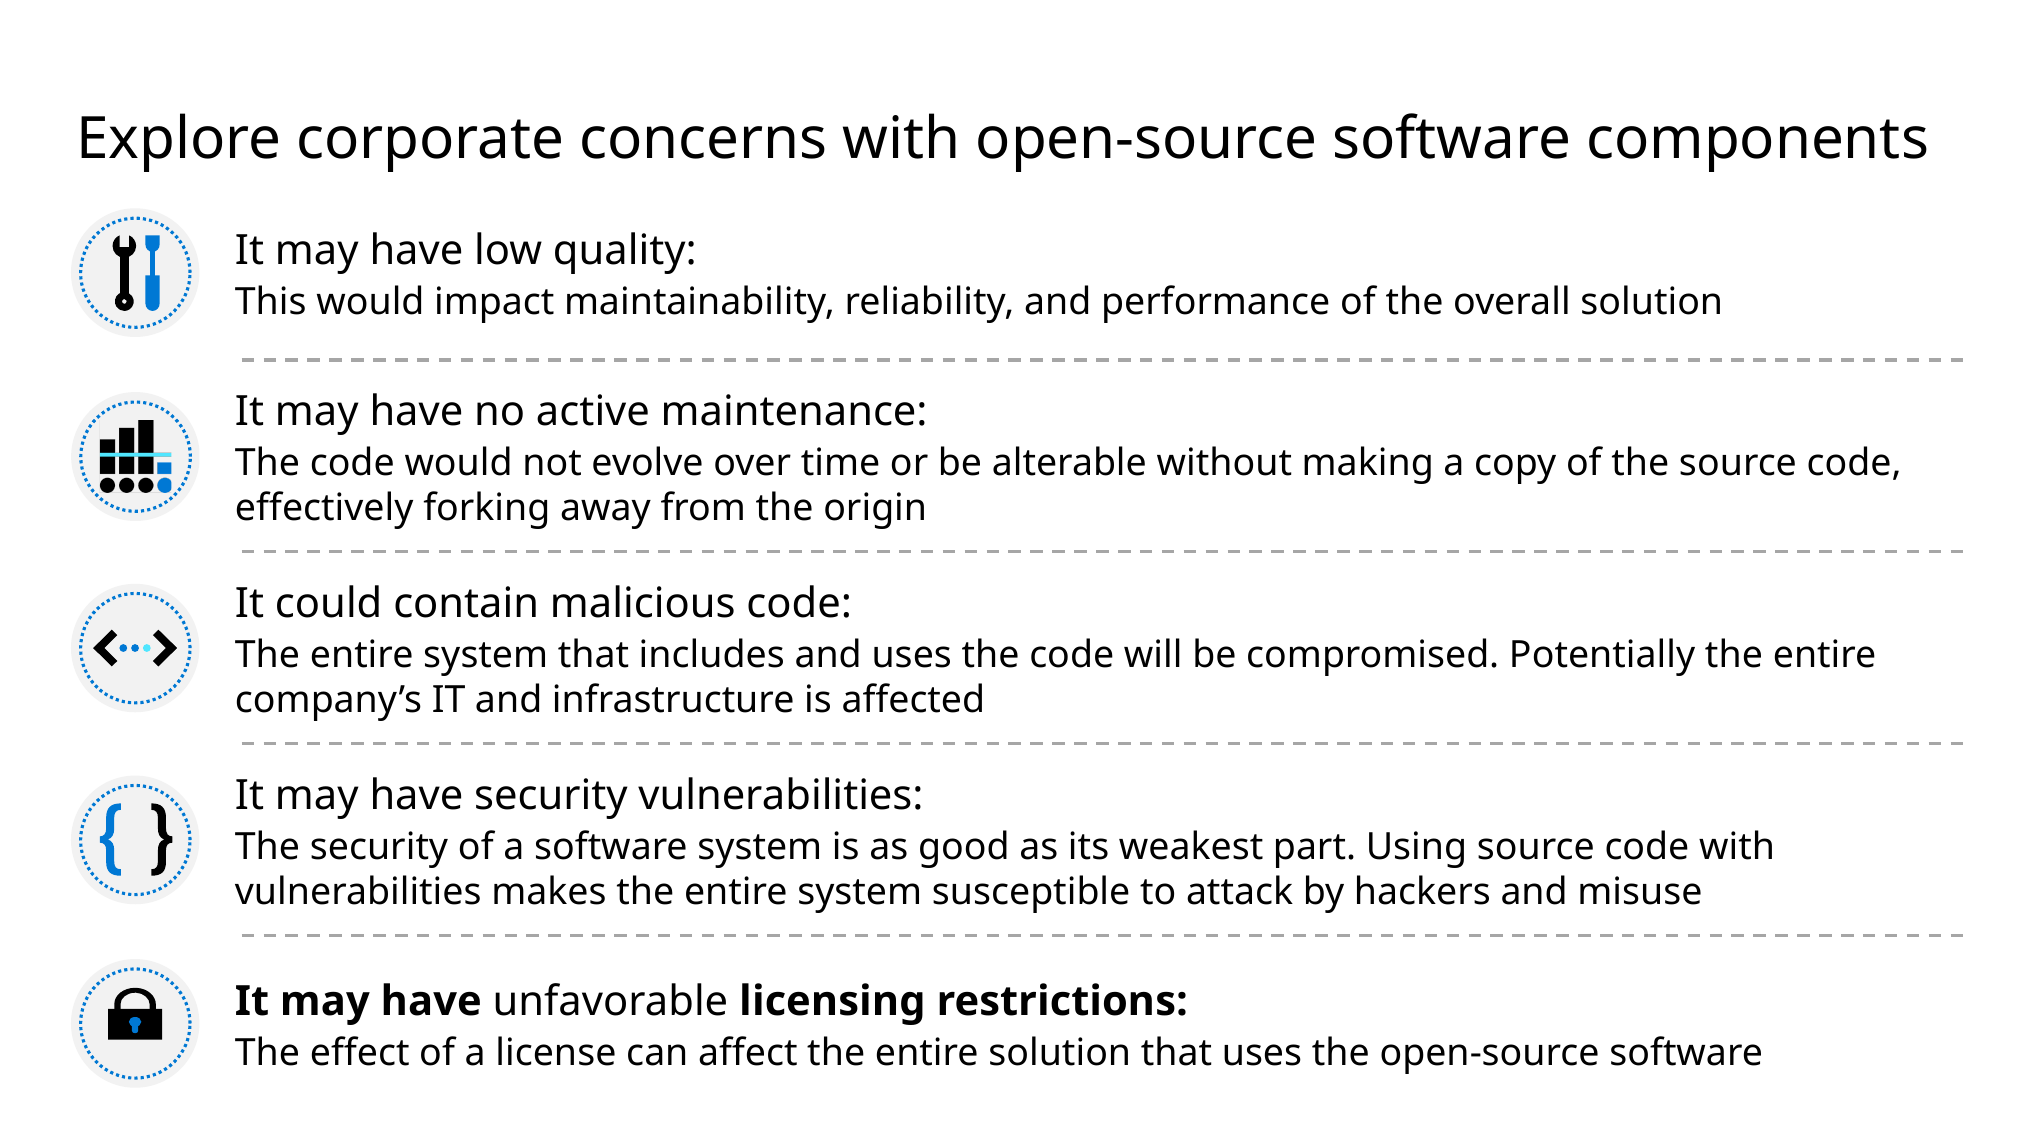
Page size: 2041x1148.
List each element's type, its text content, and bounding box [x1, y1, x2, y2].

picture [70, 583, 200, 713]
picture [70, 207, 200, 337]
picture [70, 391, 200, 521]
picture [70, 775, 200, 905]
text_box It may have security vulnerabilities: The security of a software system is as good as its weakest part. Using source code with vulnerabilities makes the entire system susceptible to attack by hackers and misuse [234, 767, 1970, 912]
title Explore corporate concerns with open-source software components [76, 103, 1969, 172]
picture [70, 958, 200, 1088]
text_box It may have unfavorable licensing restrictions: The effect of a license can affect the entire solution that uses the open-source software [234, 973, 1970, 1073]
text_box It may have no active maintenance: The code would not evolve over time or be alterable without making a copy of the source code, effectively forking away from the origin [234, 383, 1970, 529]
text_box It may have low quality: This would impact maintainability, reliability, and performance of the overall solution [234, 222, 1970, 323]
text_box It could contain malicious code: The entire system that includes and uses the code will be compromised. Potentially the entire company’s IT and infrastructure is affected [234, 575, 1970, 721]
